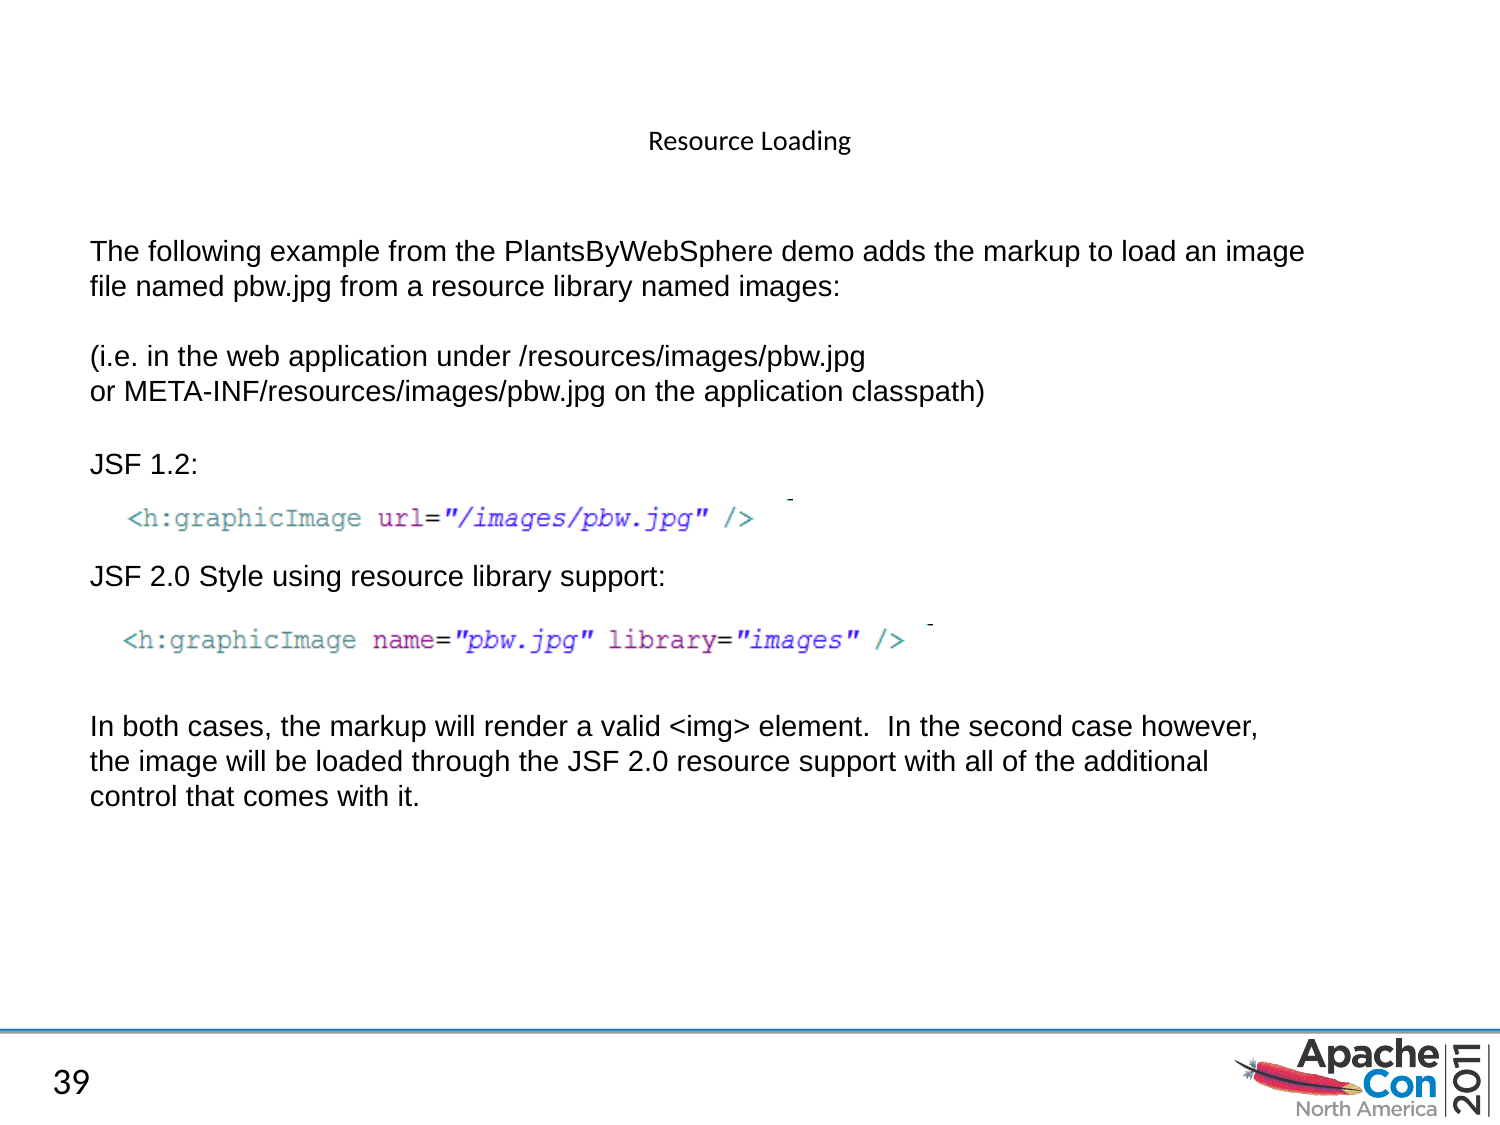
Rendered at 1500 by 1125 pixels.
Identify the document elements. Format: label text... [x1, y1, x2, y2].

text_box JSF 1.2: [75, 437, 1163, 488]
picture [0, 1031, 1500, 1125]
text_box JSF 2.0 Style using resource library support: [75, 549, 1163, 601]
title Resource Loading [75, 45, 1425, 233]
text_box The following example from the PlantsByWebSphere demo adds the markup to load an image file named pbw.jpg from a resource library named images: (i.e. in the web application under /resources/images/pbw.jpg or META-INF/resources/images/pbw.jpg on the application classpath) [74, 224, 1338, 416]
text_box In both cases, the markup will render a valid <img> element. In the second case however, the image will be loaded through the JSF 2.0 resource support with all of the additional control that comes with it. [74, 699, 1288, 821]
picture [0, 0, 1500, 1028]
